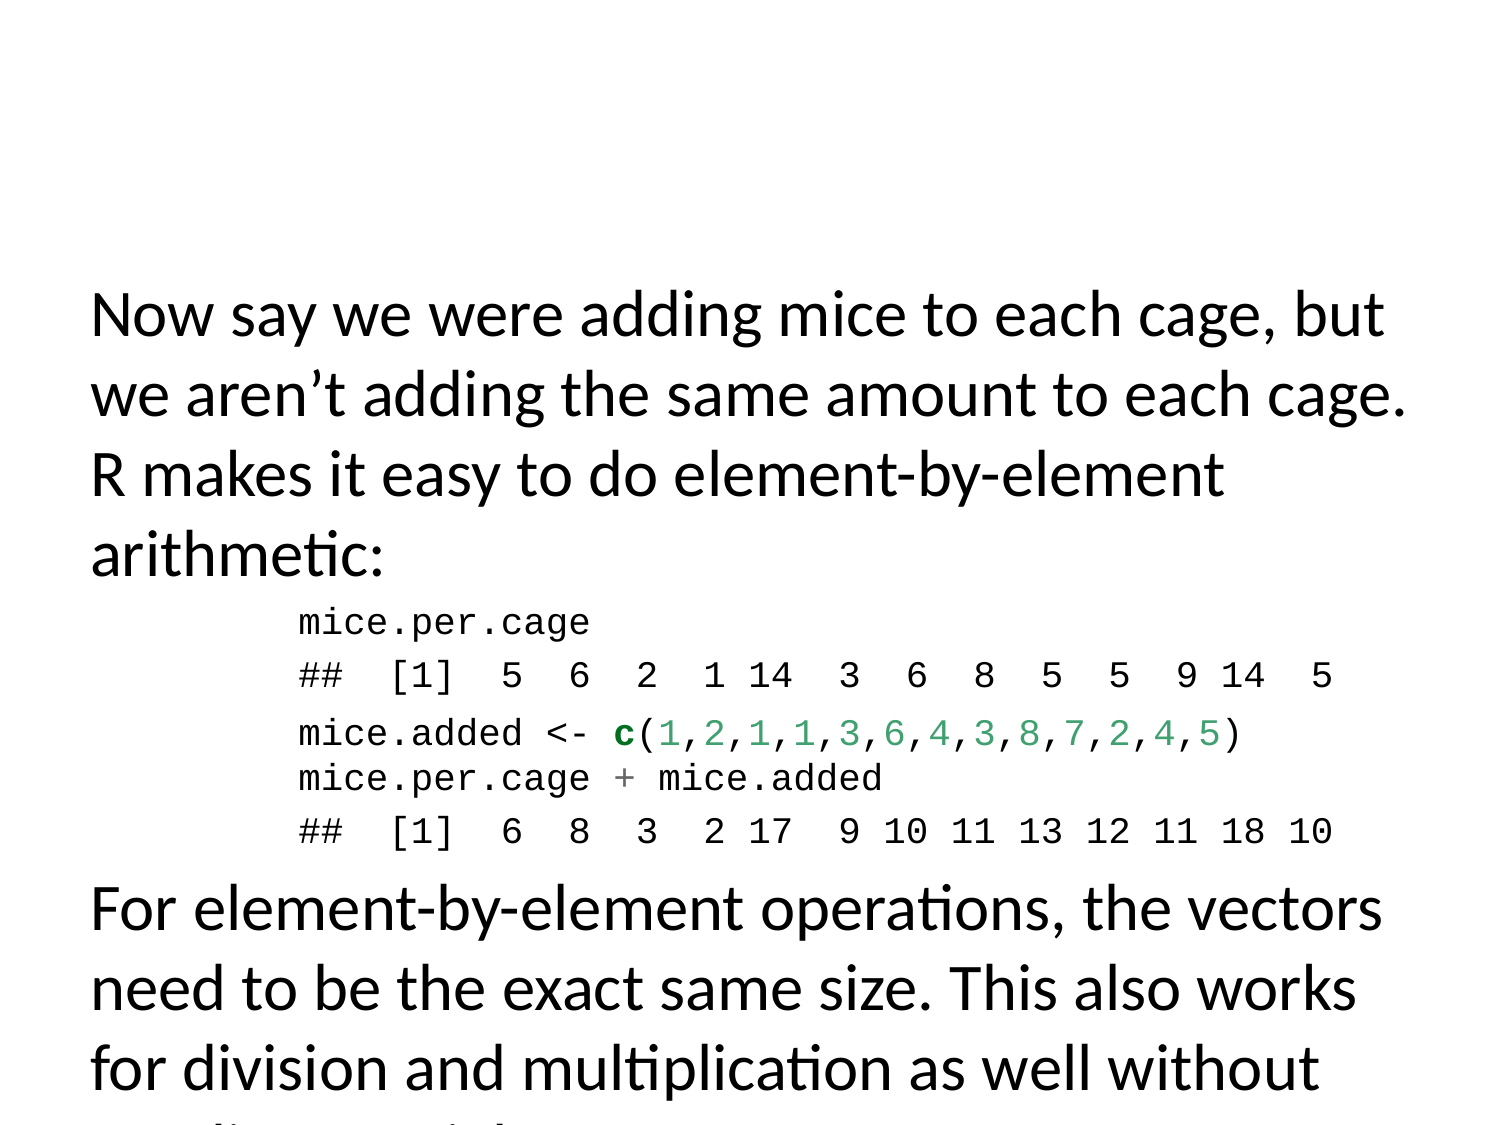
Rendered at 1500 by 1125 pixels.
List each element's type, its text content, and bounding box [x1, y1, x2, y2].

list Now say we were adding mice to each cage, but we aren’t adding the same amount to each cage. R makes it easy to do element-by-element arithmetic: mice.per.cage ## [1] 5 6 2 1 14 3 6 8 5 5 9 14 5 mice.added <- c(1,2,1,1,3,6,4,3,8,7,2,4,5) mice.per.cage + mice.added ## [1] 6 8 3 2 17 9 10 11 13 12 11 18 10 For element-by-element operations, the vectors need to be the exact same size. This also works for division and multiplication as well without needing special operators. [75, 262, 1425, 1005]
